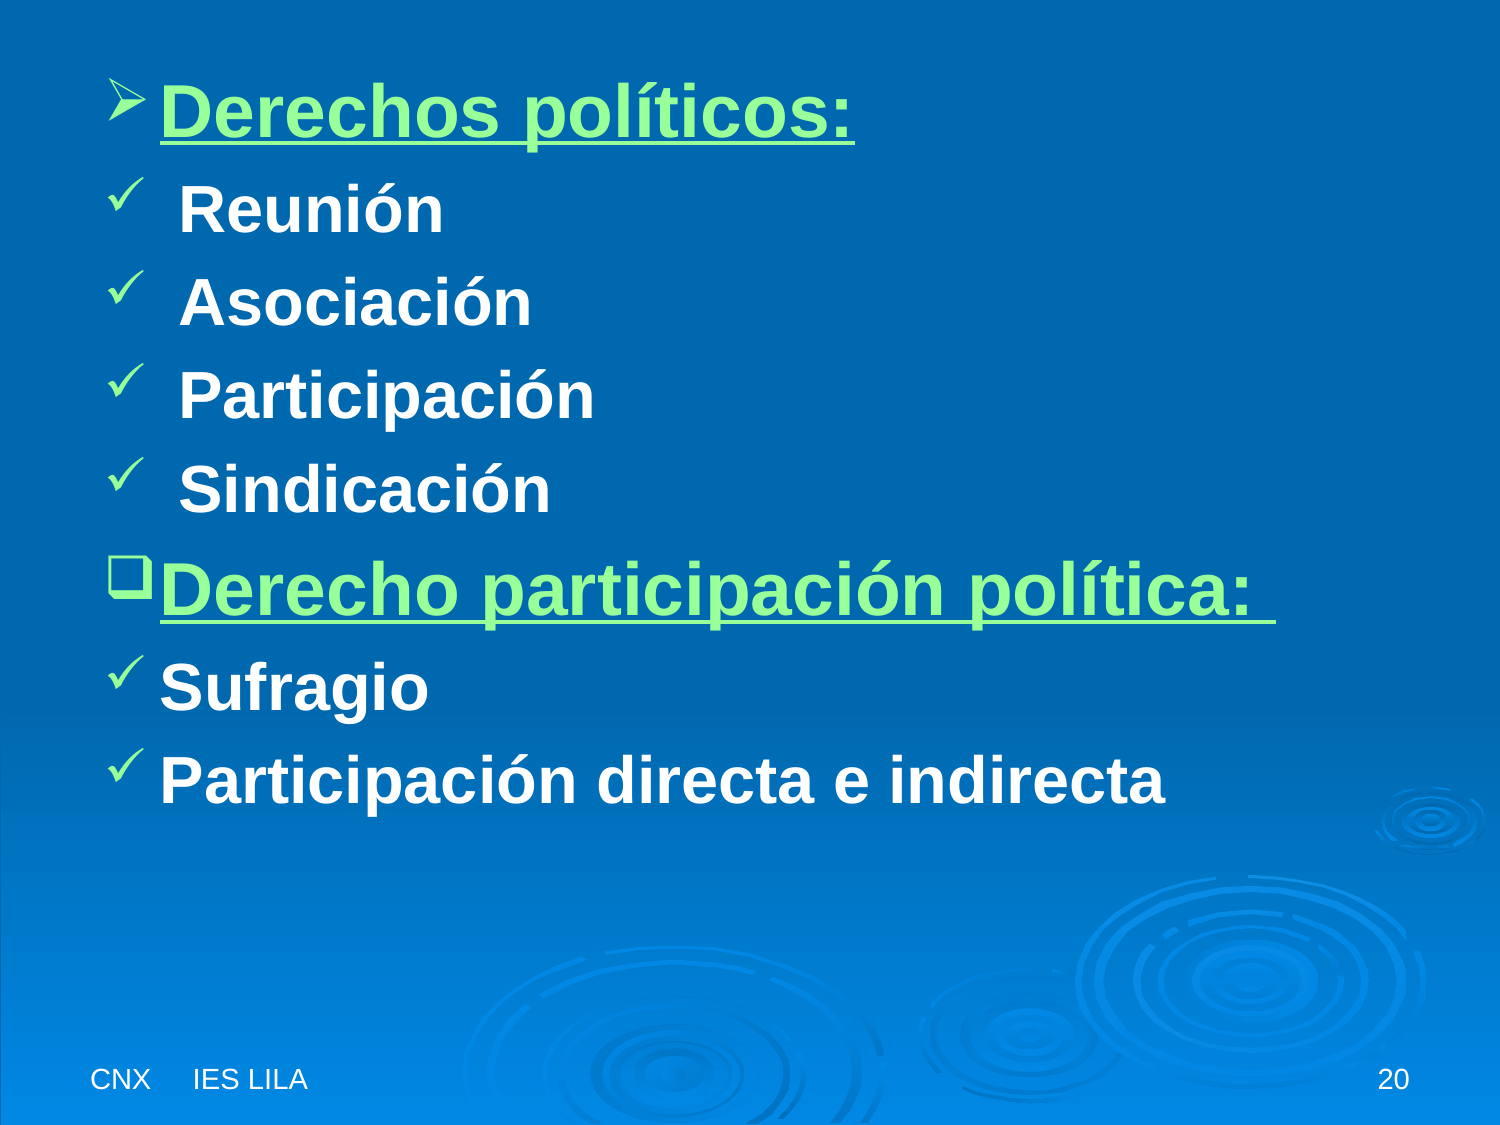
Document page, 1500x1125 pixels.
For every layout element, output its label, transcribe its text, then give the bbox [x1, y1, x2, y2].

list Derechos políticos: Reunión Asociación Participación Sindicación Derecho participación política: Sufragio Participación directa e indirecta [88, 54, 1439, 988]
slide_number CNX IES LILA [74, 1024, 426, 1103]
slide_number 20 [1074, 1024, 1426, 1103]
